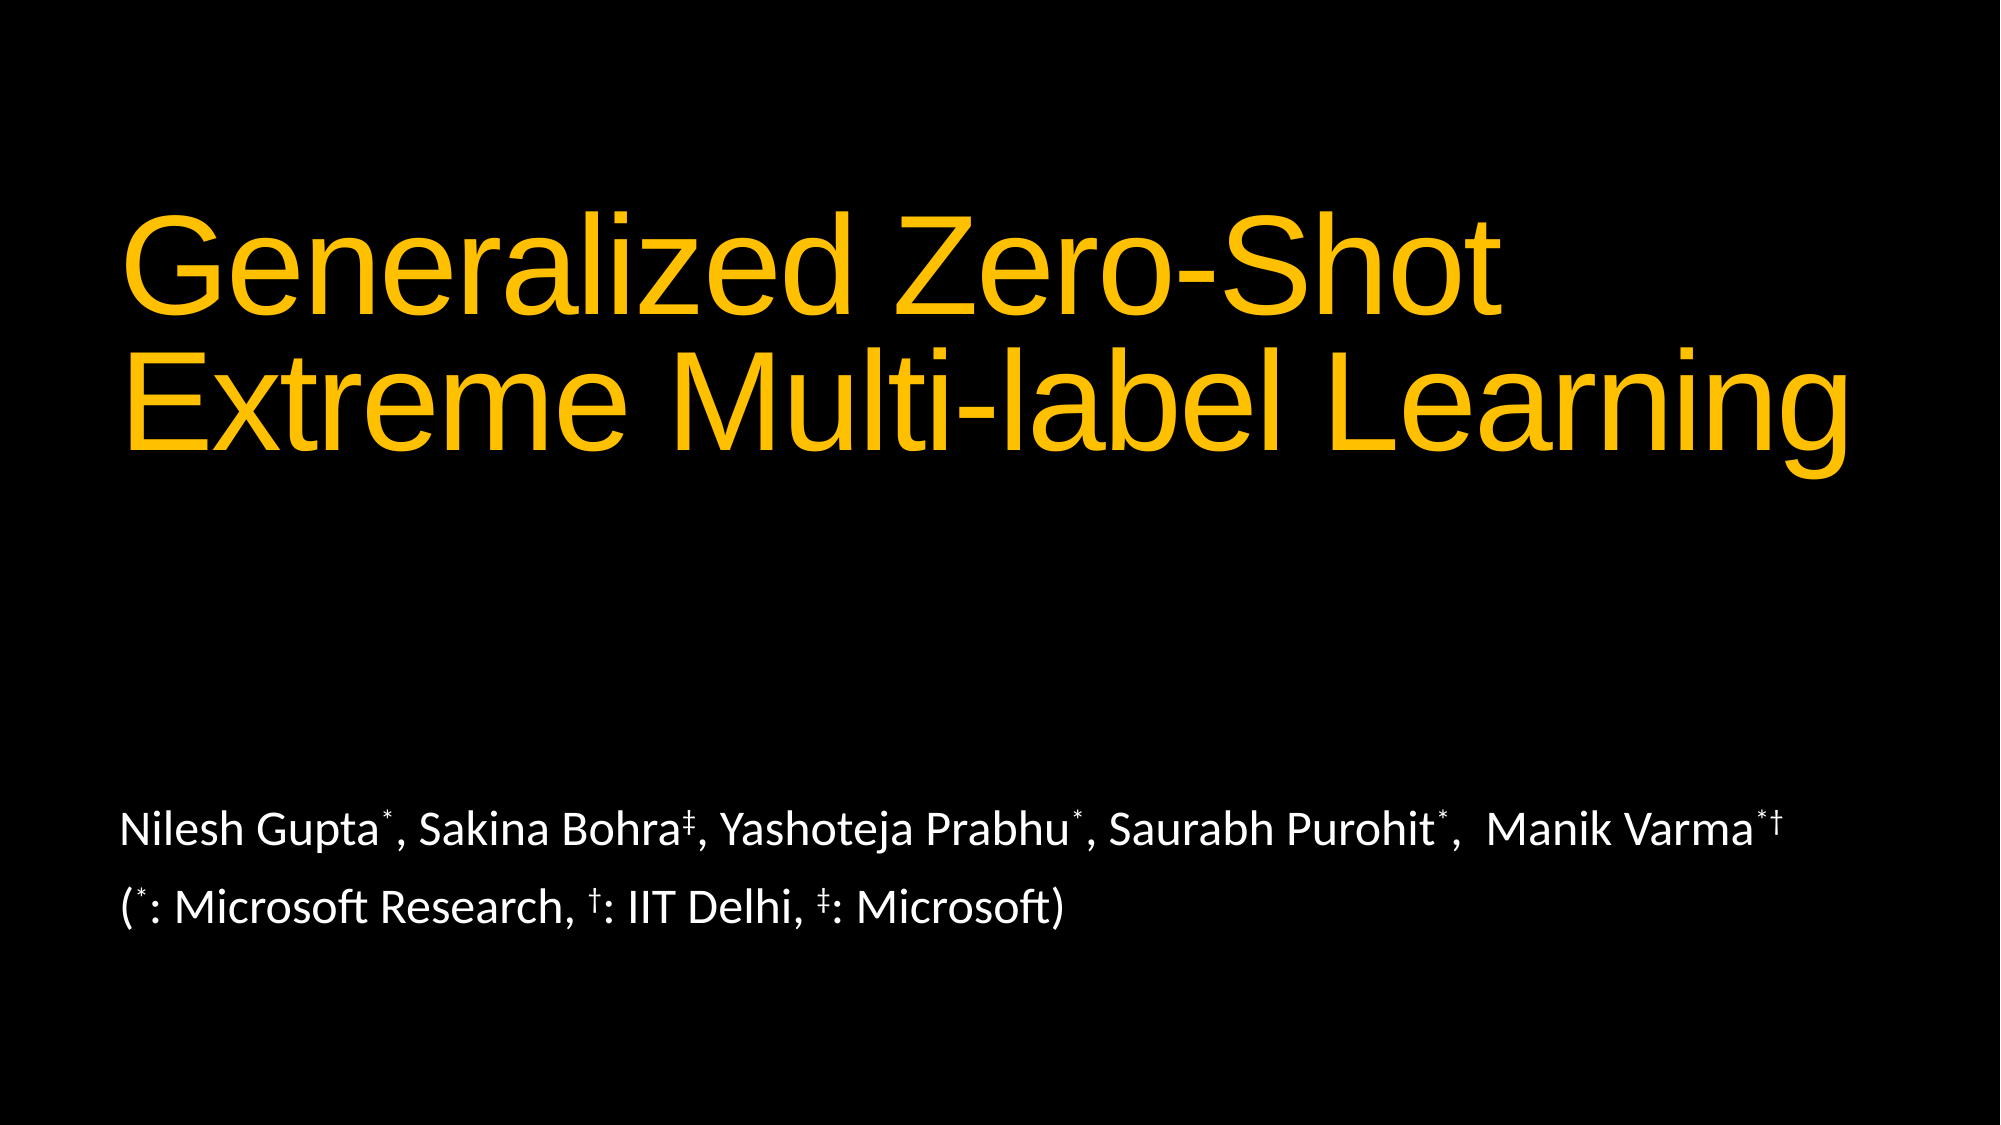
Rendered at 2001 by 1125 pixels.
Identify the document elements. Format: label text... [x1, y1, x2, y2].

subtitle Nilesh Gupta*, Sakina Bohra‡, Yashoteja Prabhu*, Saurabh Purohit*, Manik Varma*† (*: Microsoft Research, †: IIT Delhi, ‡: Microsoft) [104, 796, 1863, 1005]
title Generalized Zero-Shot Extreme Multi-label Learning [104, 146, 1873, 486]
